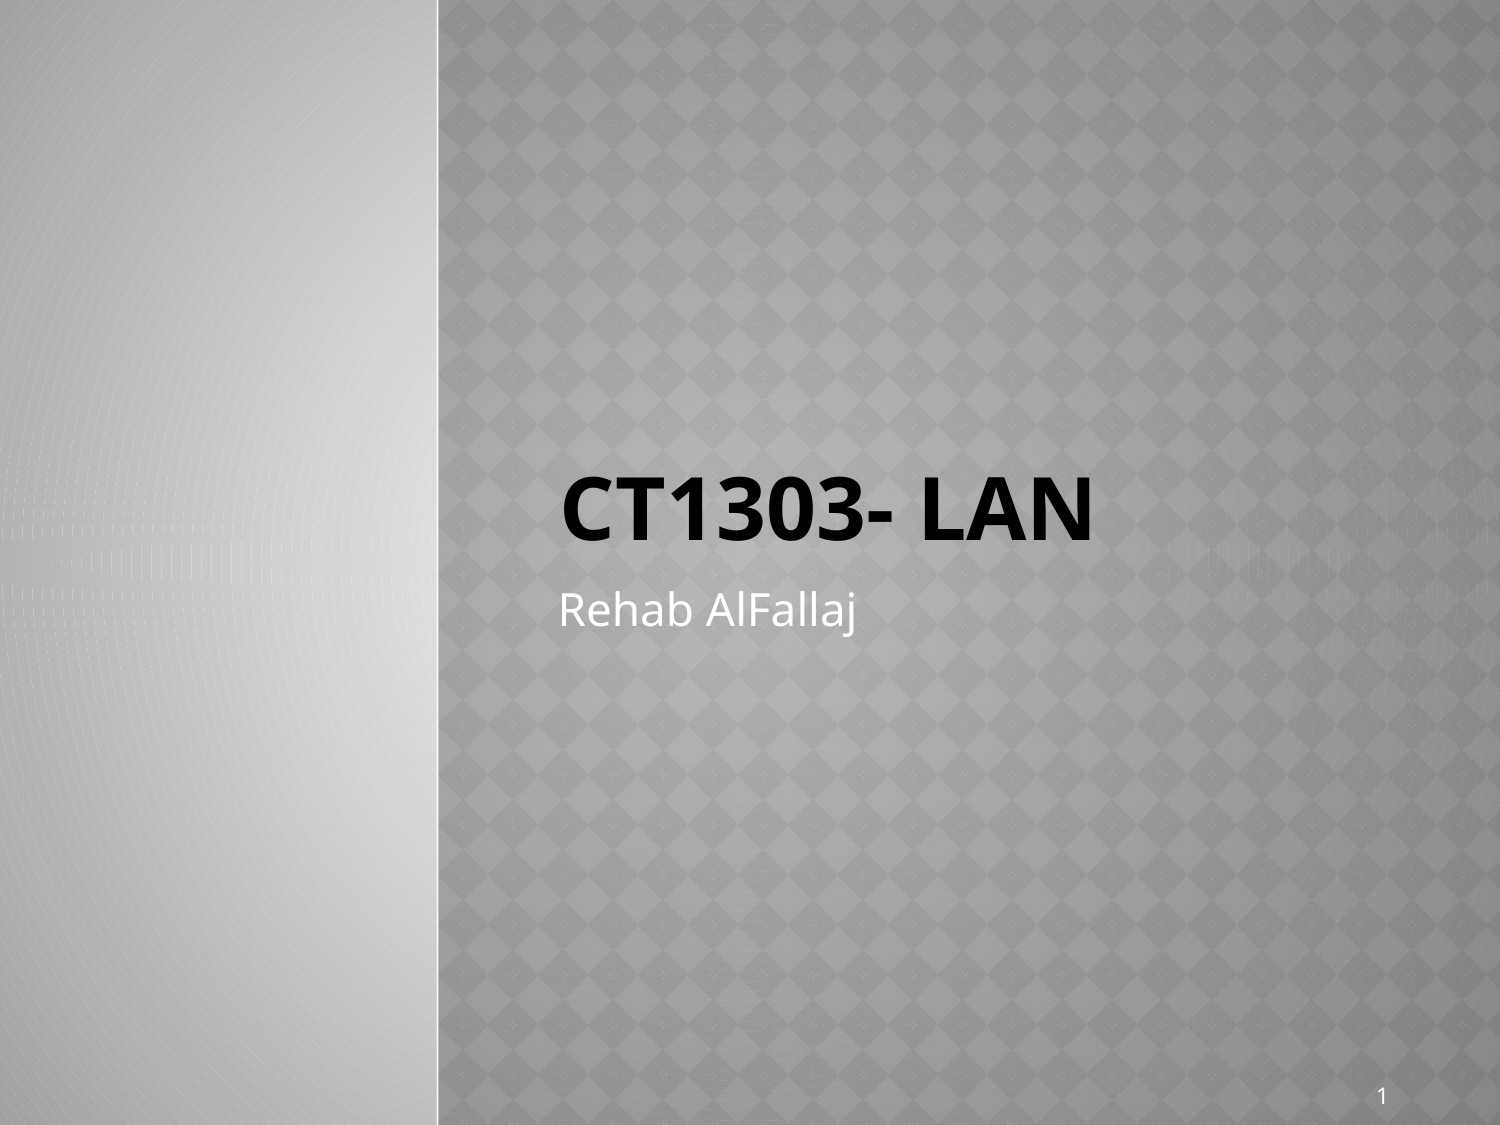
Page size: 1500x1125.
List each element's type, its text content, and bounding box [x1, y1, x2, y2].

slide_number 1 [1292, 1075, 1390, 1113]
title cT1303- LAN [552, 87, 1390, 558]
subtitle Rehab AlFallaj [550, 580, 1390, 762]
